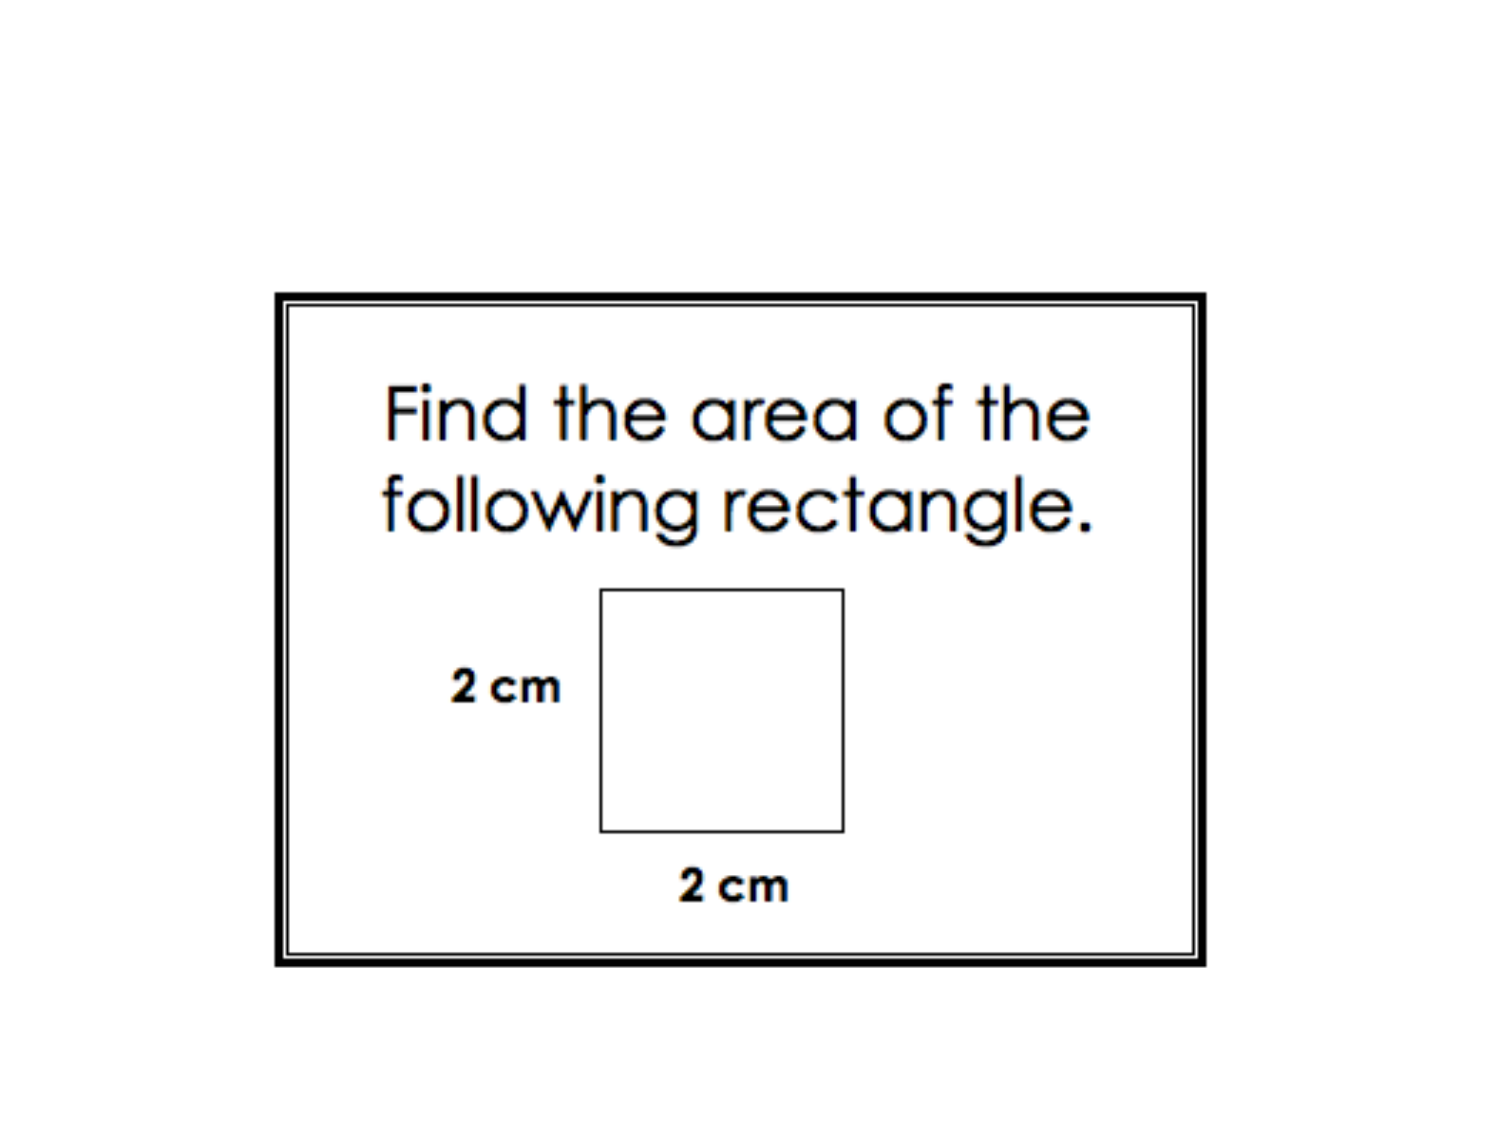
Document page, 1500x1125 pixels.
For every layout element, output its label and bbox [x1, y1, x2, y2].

list [74, 262, 1426, 1006]
